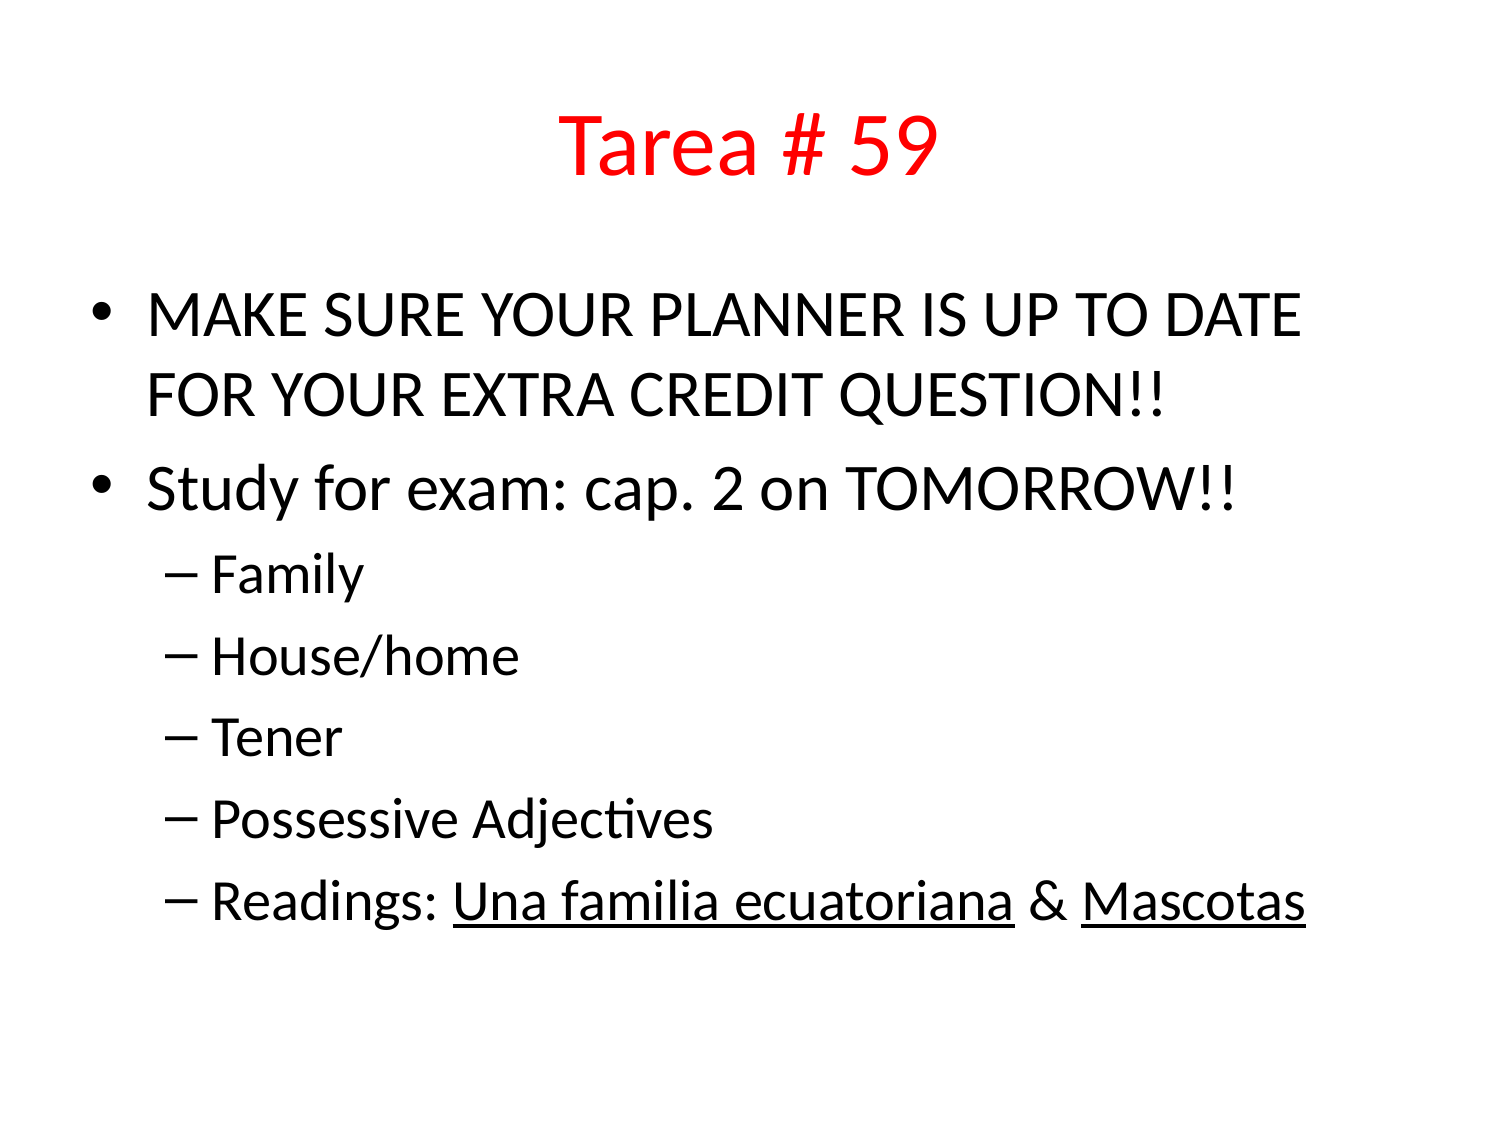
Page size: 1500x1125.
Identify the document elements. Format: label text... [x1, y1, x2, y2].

list MAKE SURE YOUR PLANNER IS UP TO DATE FOR YOUR EXTRA CREDIT QUESTION!! Study for exam: cap. 2 on TOMORROW!! Family House/home Tener Possessive Adjectives Readings: Una familia ecuatoriana & Mascotas [75, 262, 1425, 1005]
title Tarea # 59 [75, 45, 1425, 233]
